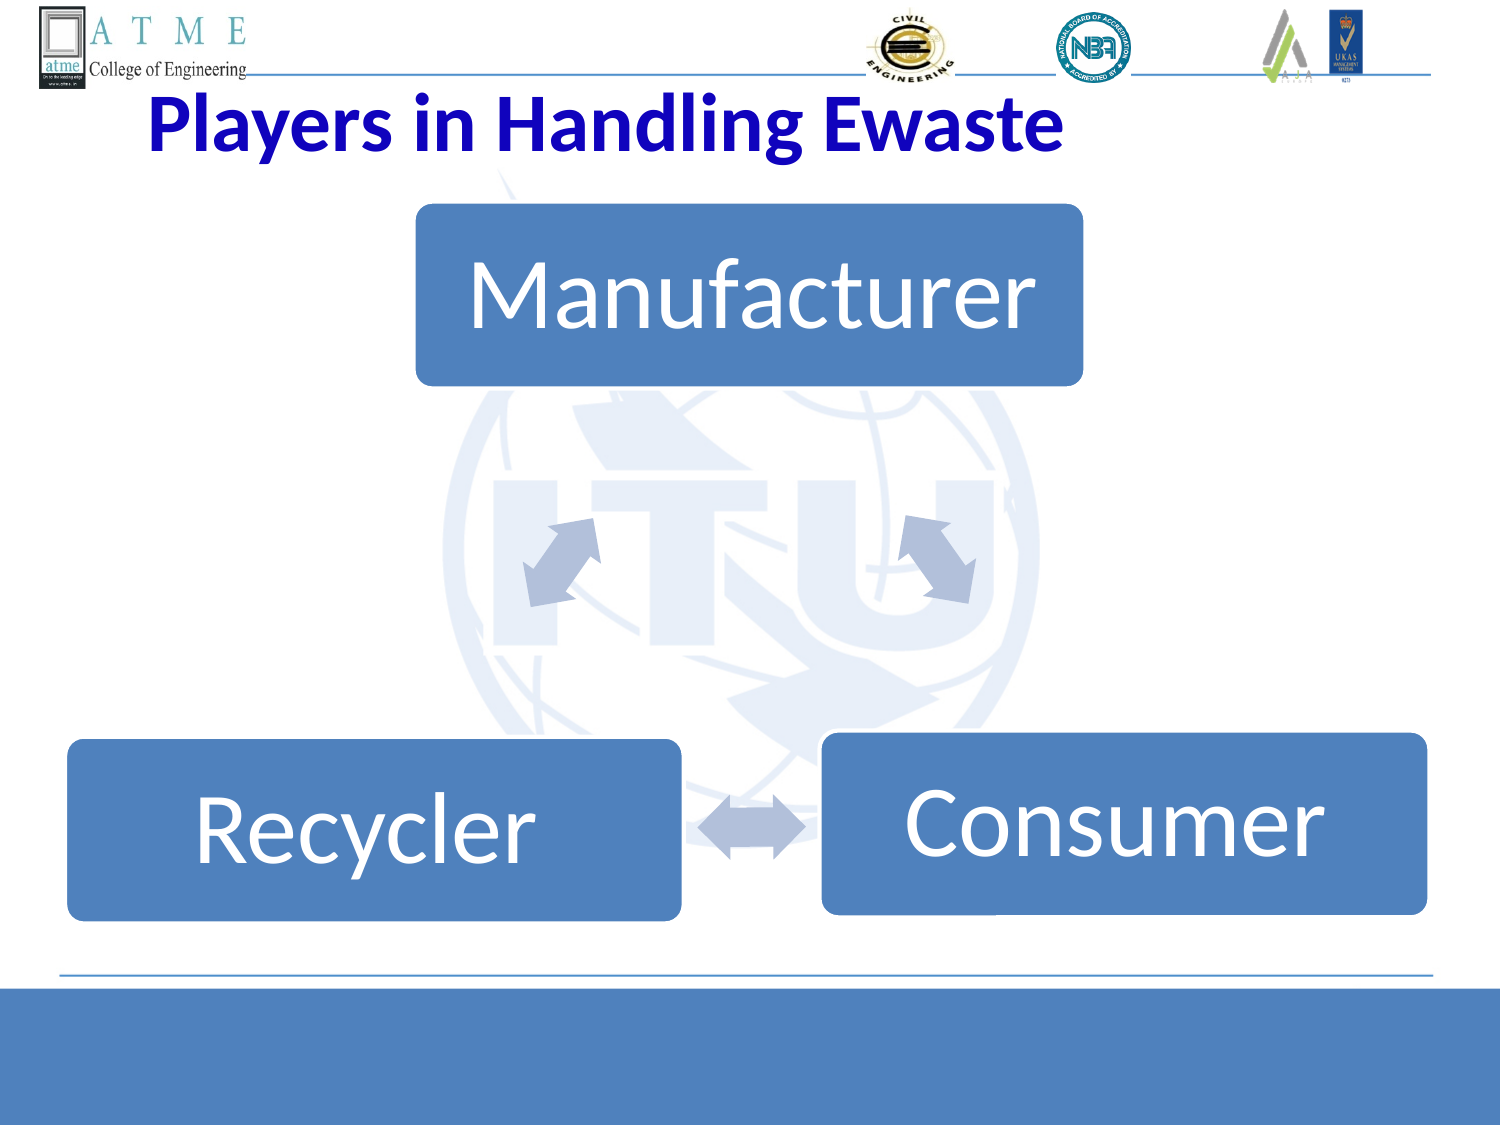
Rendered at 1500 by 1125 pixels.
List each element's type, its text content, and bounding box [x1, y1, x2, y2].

text_box [39, 189, 1471, 981]
text_box Players in Handling Ewaste [0, 35, 1233, 202]
text_box [0, 988, 1500, 1125]
picture [1096, 50, 1132, 84]
picture [0, 0, 1500, 988]
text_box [64, 201, 1430, 924]
